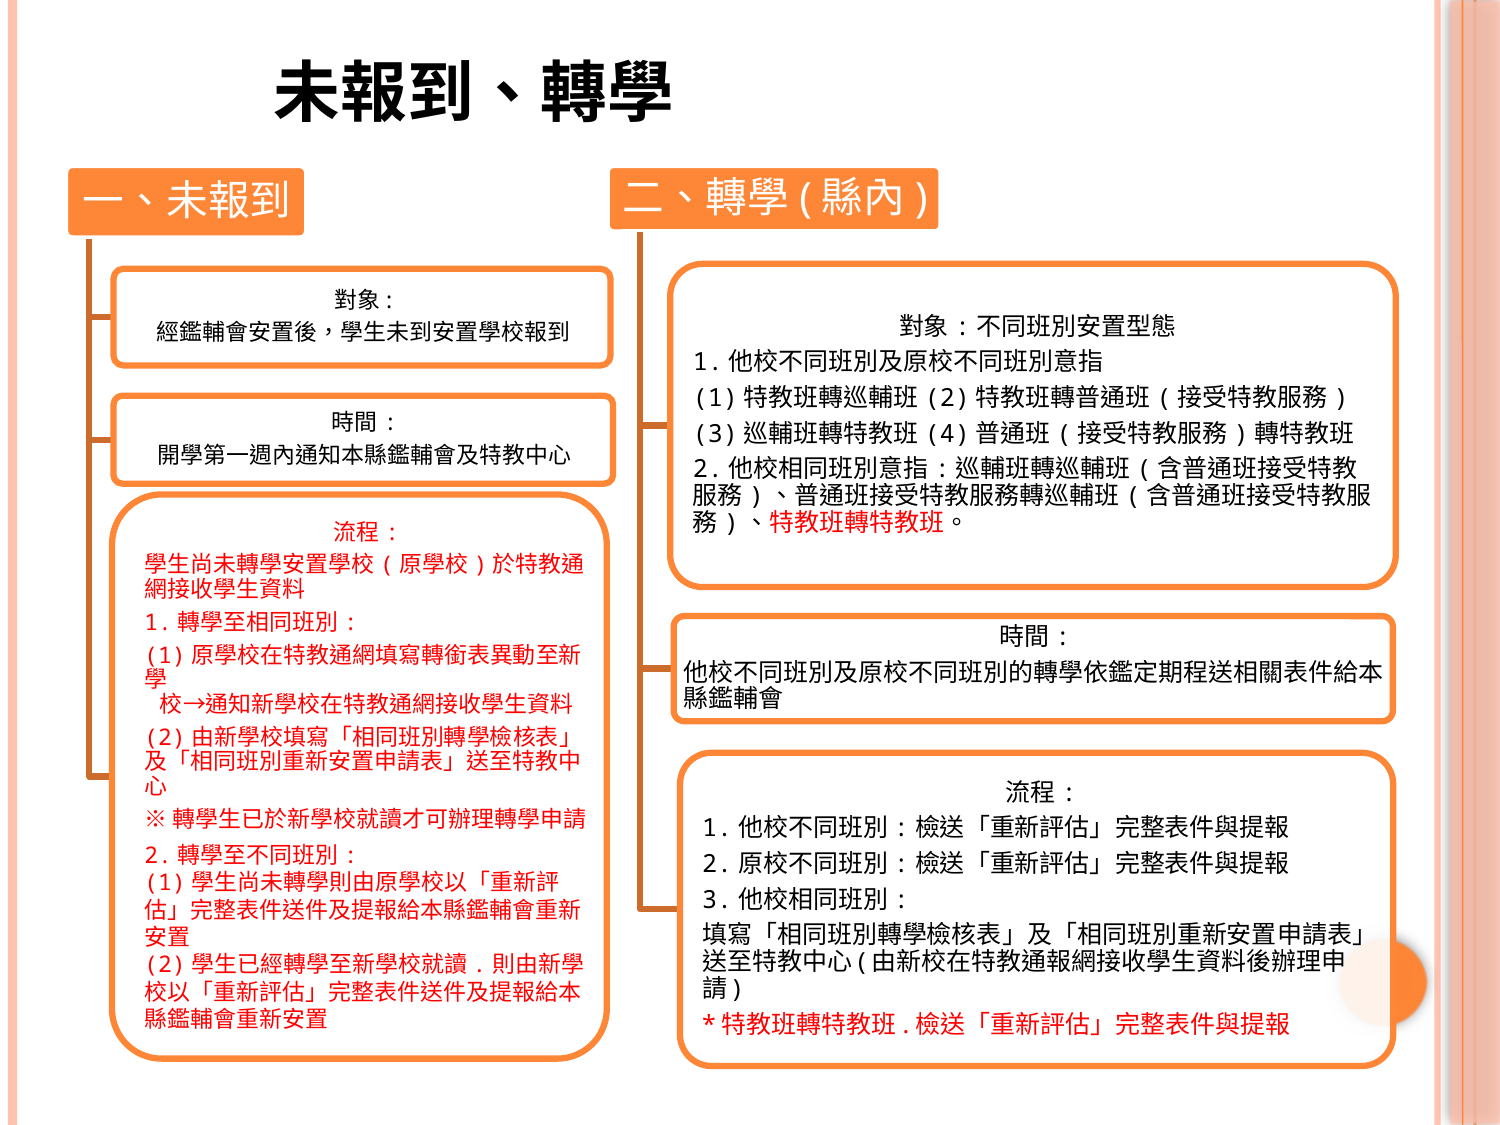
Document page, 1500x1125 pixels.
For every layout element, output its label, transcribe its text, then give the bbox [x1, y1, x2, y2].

title 未報到、轉學 [76, 30, 1302, 126]
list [68, 140, 1397, 1102]
